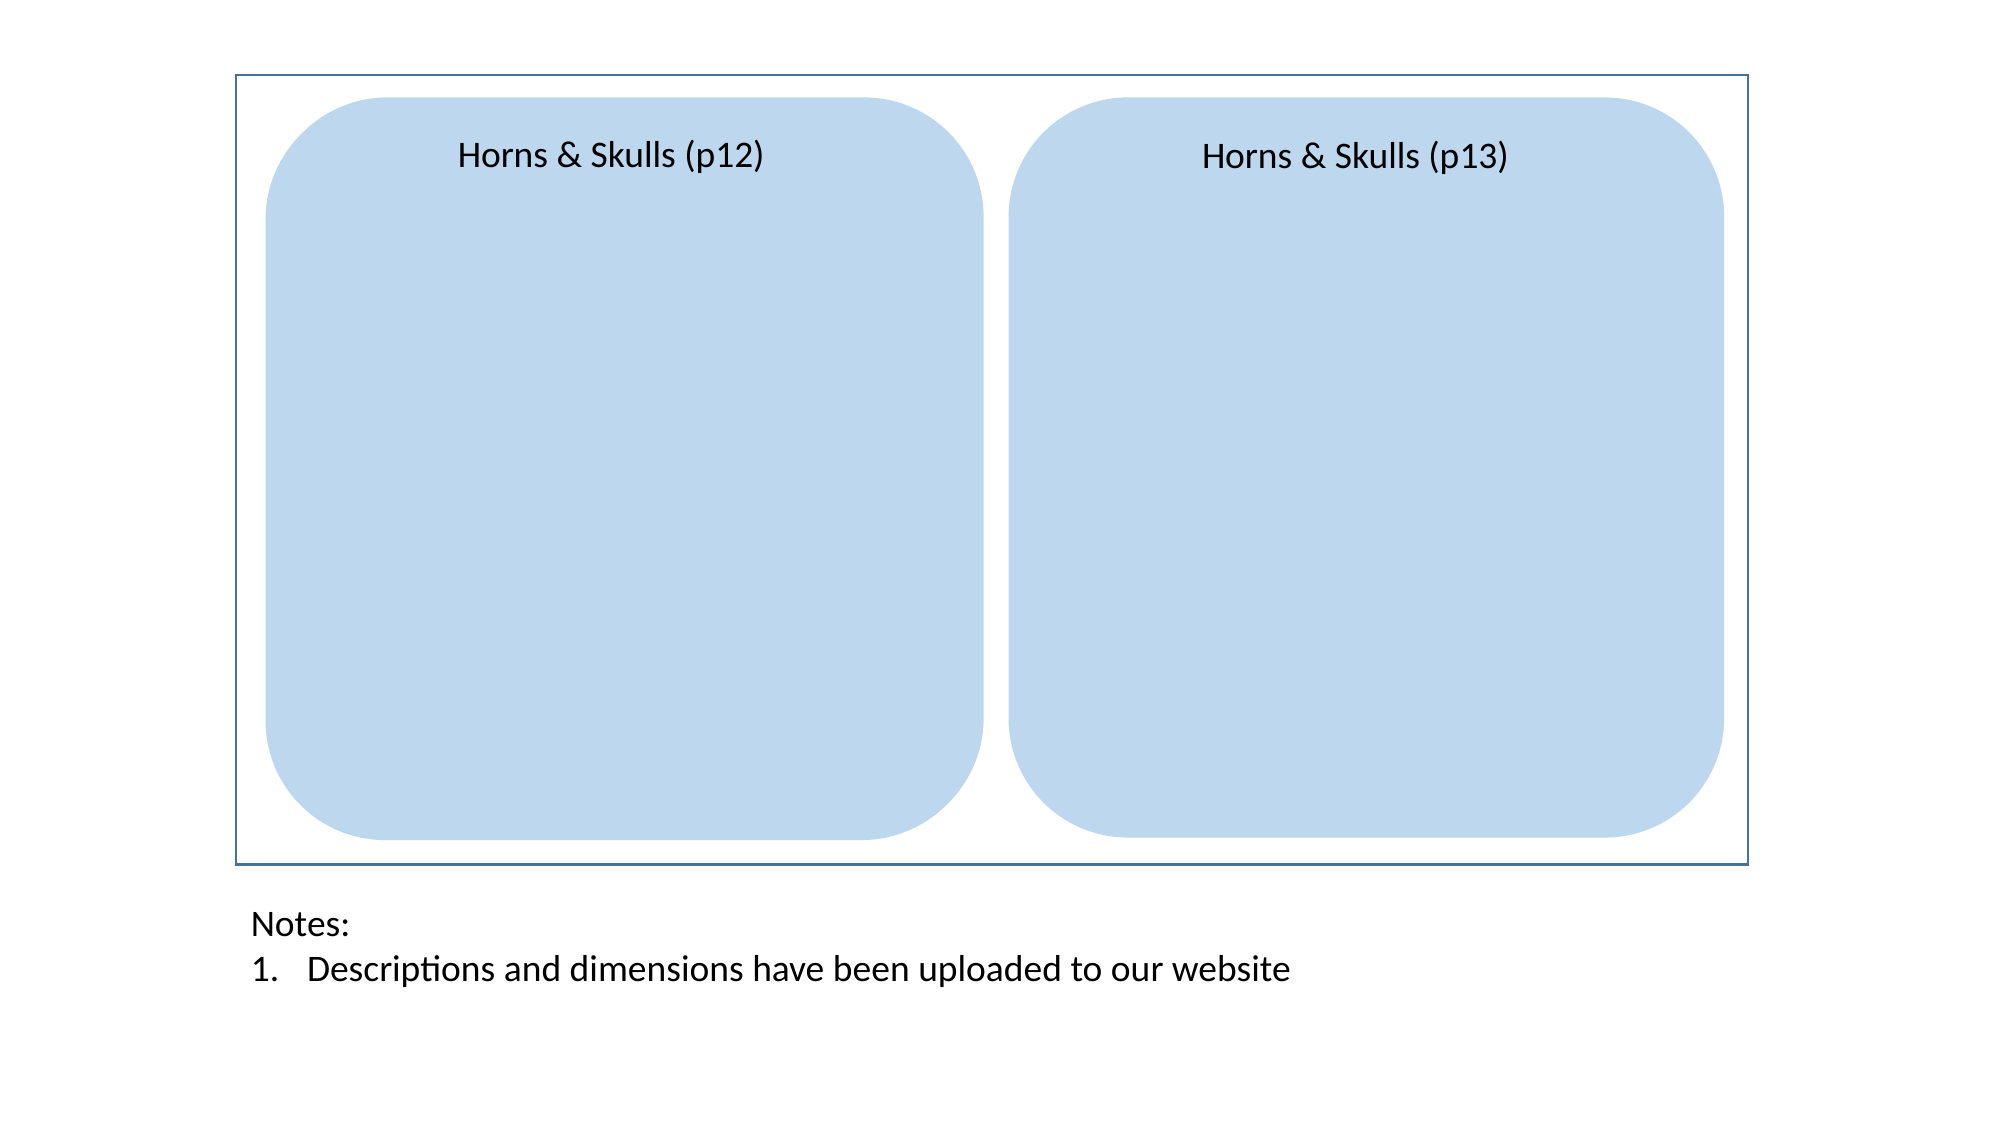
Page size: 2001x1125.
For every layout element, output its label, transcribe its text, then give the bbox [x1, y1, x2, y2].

text_box [264, 152, 930, 842]
text_box Notes: Descriptions and dimensions have been uploaded to our website [235, 891, 1749, 998]
text_box [235, 74, 1749, 866]
text_box [1007, 96, 1726, 839]
text_box [266, 96, 985, 839]
text_box Horns & Skulls (p13) [1072, 123, 1648, 184]
text_box Horns & Skulls (p12) [426, 122, 797, 183]
